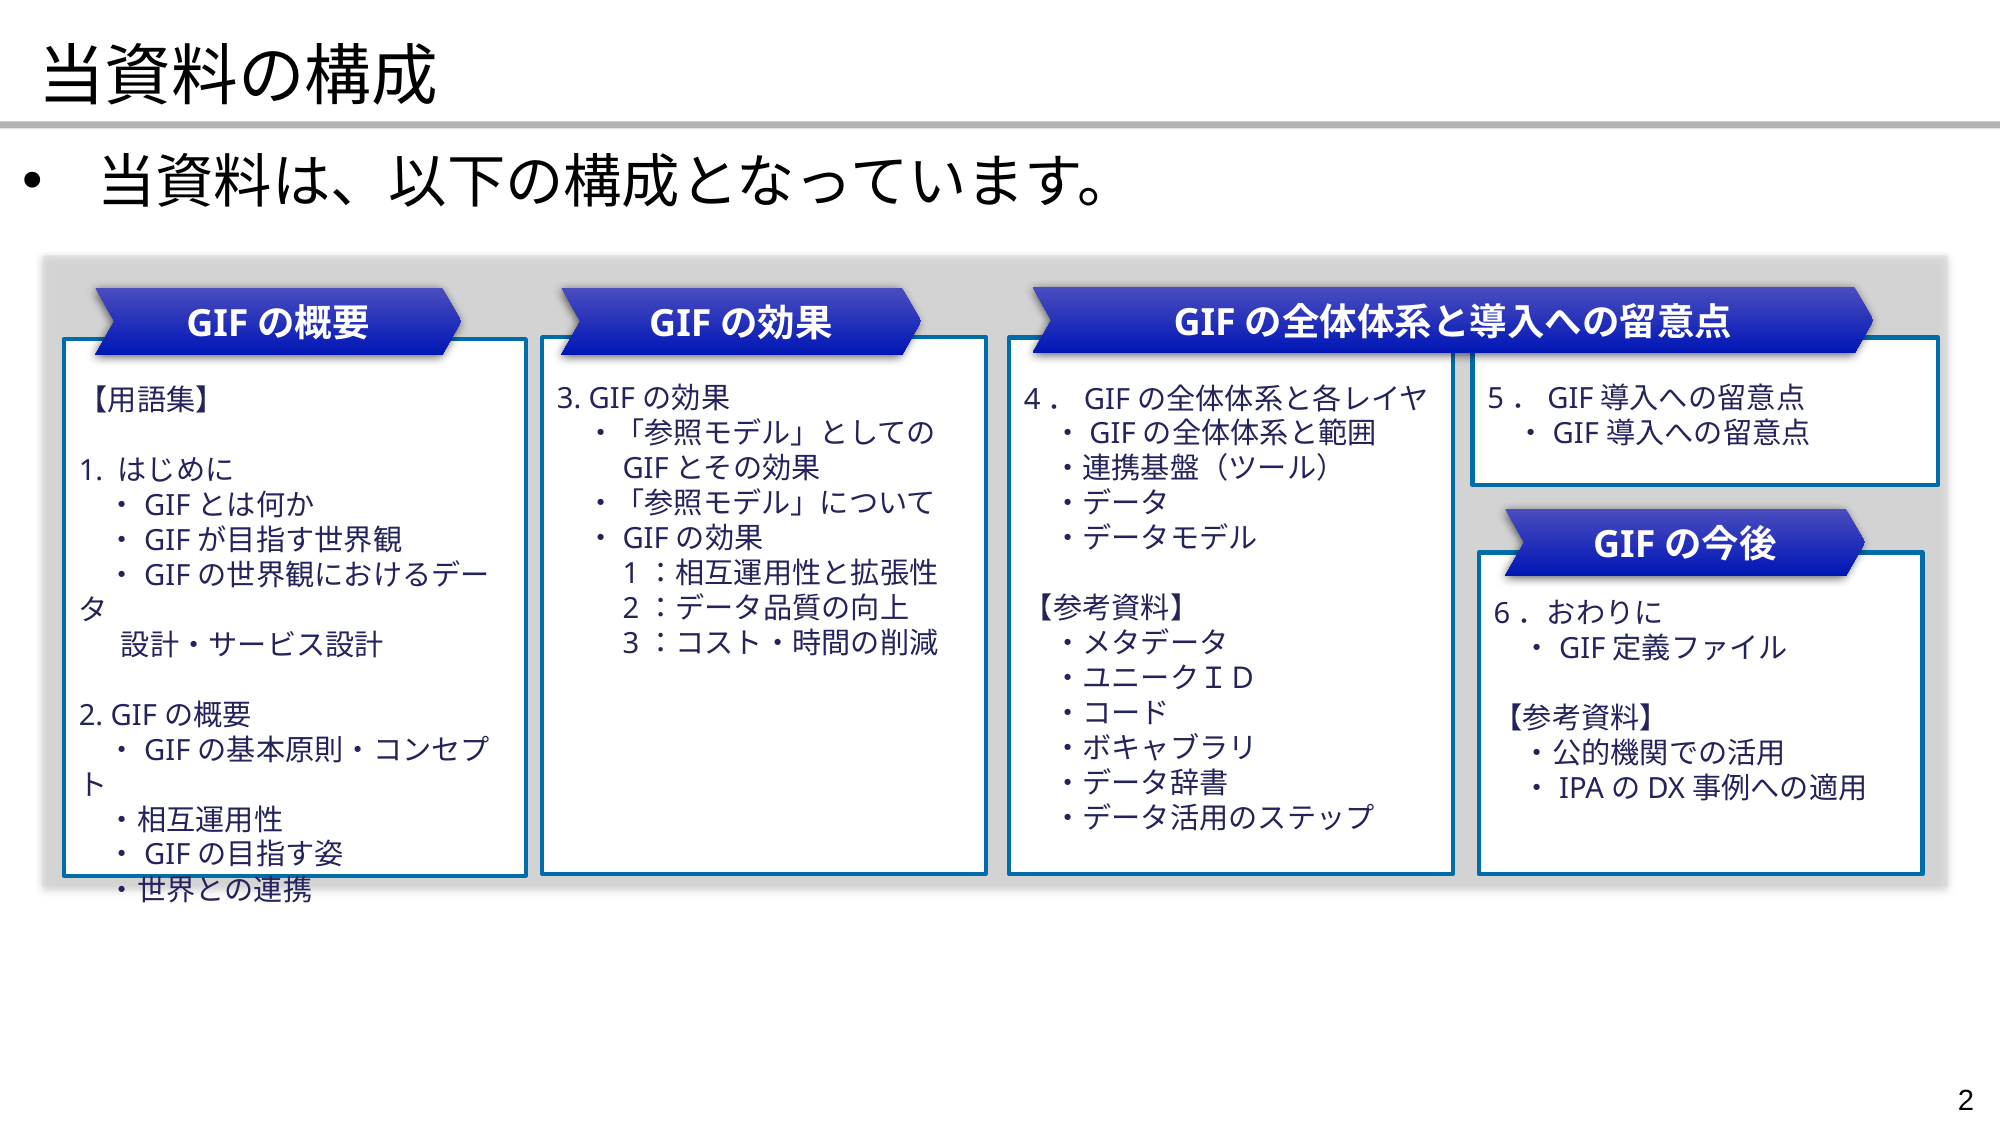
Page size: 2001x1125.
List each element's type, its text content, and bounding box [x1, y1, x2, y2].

text_box 4．GIFの全体体系と各レイヤ ・GIFの全体体系と範囲 ・連携基盤（ツール） ・データ ・データモデル 【参考資料】 ・メタデータ ・ユニークＩＤ ・コード ・ボキャブラリ ・データ辞書 ・データ活用のステップ [1009, 337, 1453, 875]
text_box GIFの効果 [561, 287, 922, 356]
slide_number 2 [1881, 1073, 1989, 1124]
text_box 3. GIFの効果 ・「参照モデル」としての GIFとその効果 ・「参照モデル」について ・GIFの効果 1：相互運用性と拡張性 2：データ品質の向上 3：コスト・時間の削減 [542, 337, 986, 874]
text_box GIFの今後 [1505, 508, 1865, 577]
text_box 当資料は、以下の構成となっています。 [7, 137, 1993, 222]
text_box GIFの全体体系と導入への留意点 [1032, 287, 1874, 354]
text_box 【用語集】 1. はじめに ・GIFとは何か ・GIFが目指す世界観 ・GIFの世界観におけるデータ 設計・サービス設計 2. GIFの概要 ・GIFの基本原則・コンセプト ・相互運用性 ・GIFの目指す姿 ・世界との連携 [63, 339, 526, 876]
text_box 6．おわりに ・GIF定義ファイル 【参考資料】 ・公的機関での活用 ・IPAのDX事例への適用 [1478, 552, 1923, 875]
text_box [43, 255, 1948, 887]
text_box GIFの概要 [95, 287, 462, 356]
text_box 当資料の構成 [23, 34, 1910, 121]
text_box 5．GIF導入への留意点 ・GIF導入への留意点 [1472, 337, 1938, 486]
